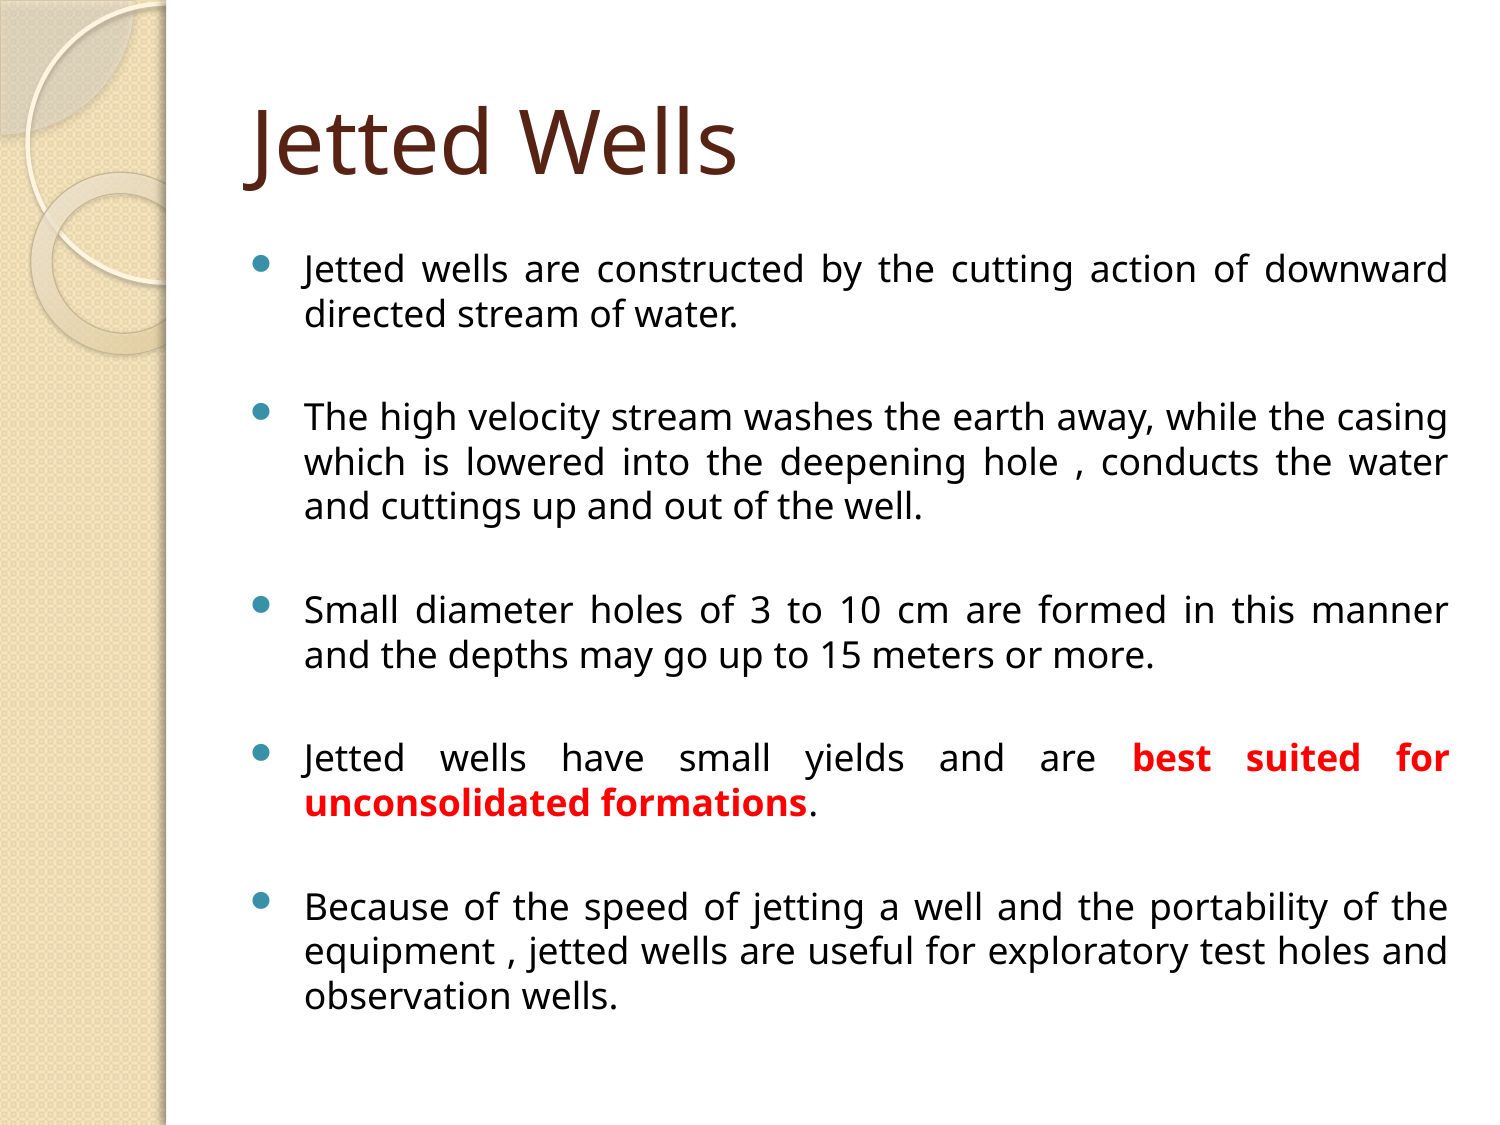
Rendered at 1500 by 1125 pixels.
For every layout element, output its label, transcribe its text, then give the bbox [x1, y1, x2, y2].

title Jetted Wells [235, 45, 1466, 233]
list Jetted wells are constructed by the cutting action of downward directed stream of water. The high velocity stream washes the earth away, while the casing which is lowered into the deepening hole , conducts the water and cuttings up and out of the well. Small diameter holes of 3 to 10 cm are formed in this manner and the depths may go up to 15 meters or more. Jetted wells have small yields and are best suited for unconsolidated formations. Because of the speed of jetting a well and the portability of the equipment , jetted wells are useful for exploratory test holes and observation wells. [235, 237, 1466, 1025]
